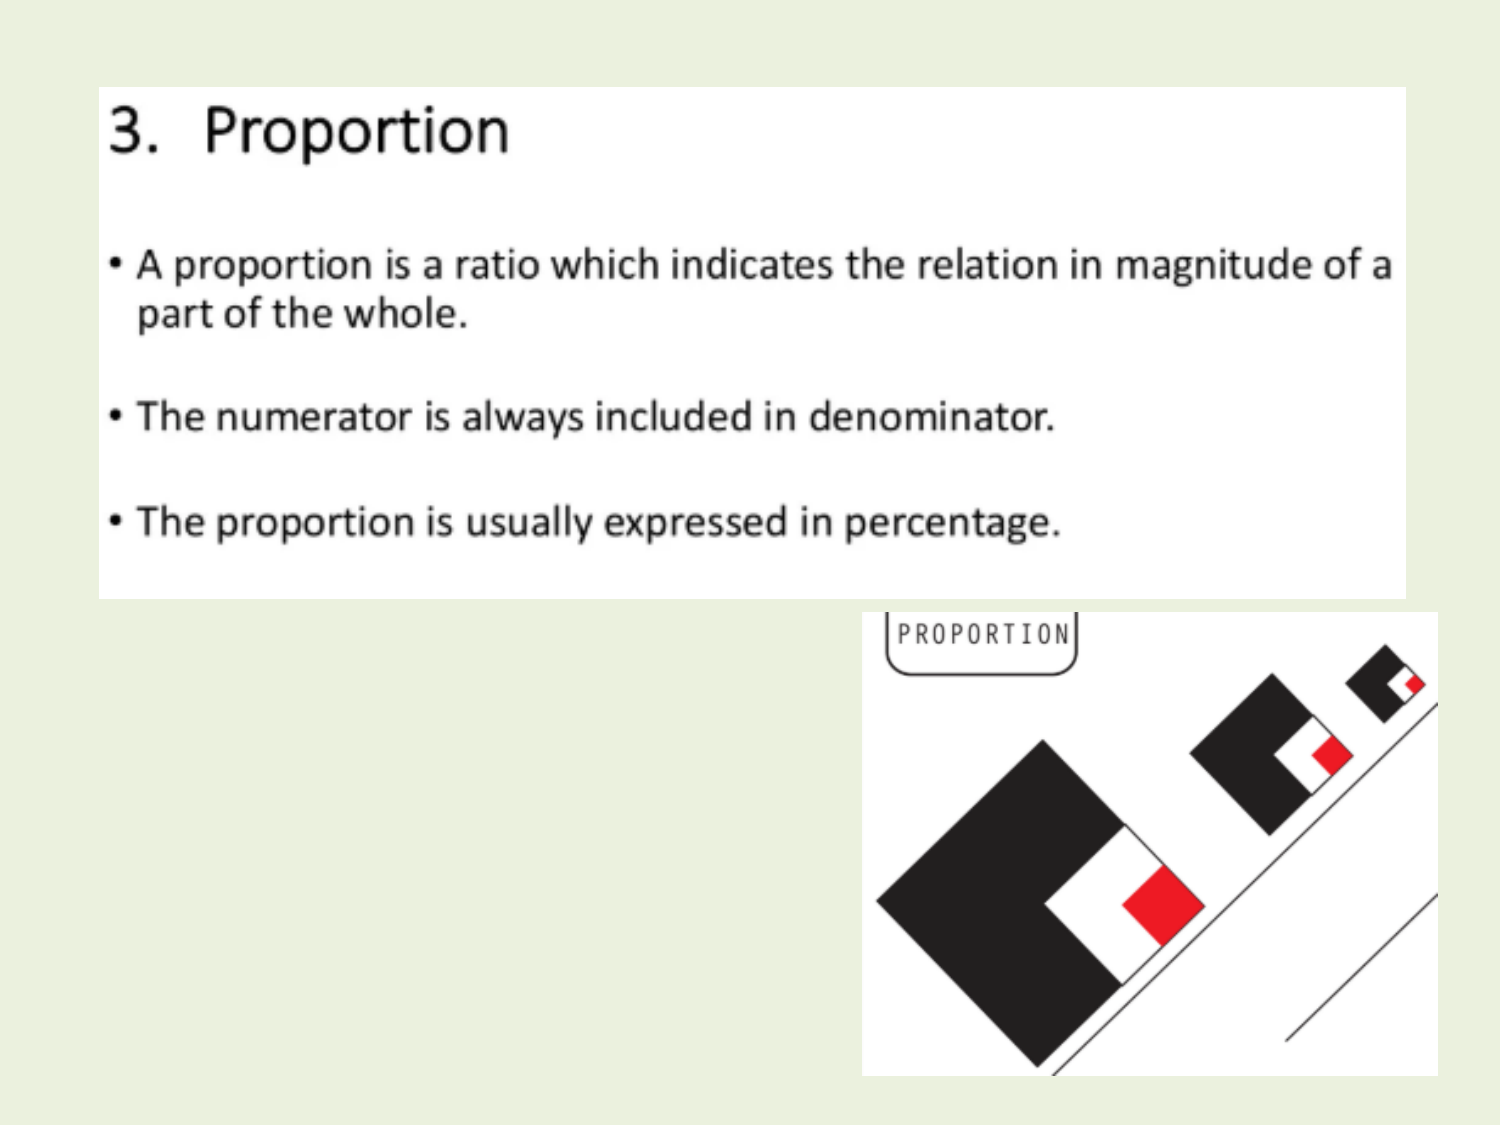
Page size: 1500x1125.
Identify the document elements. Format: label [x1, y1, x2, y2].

list [99, 87, 1407, 599]
picture [862, 612, 1438, 1076]
